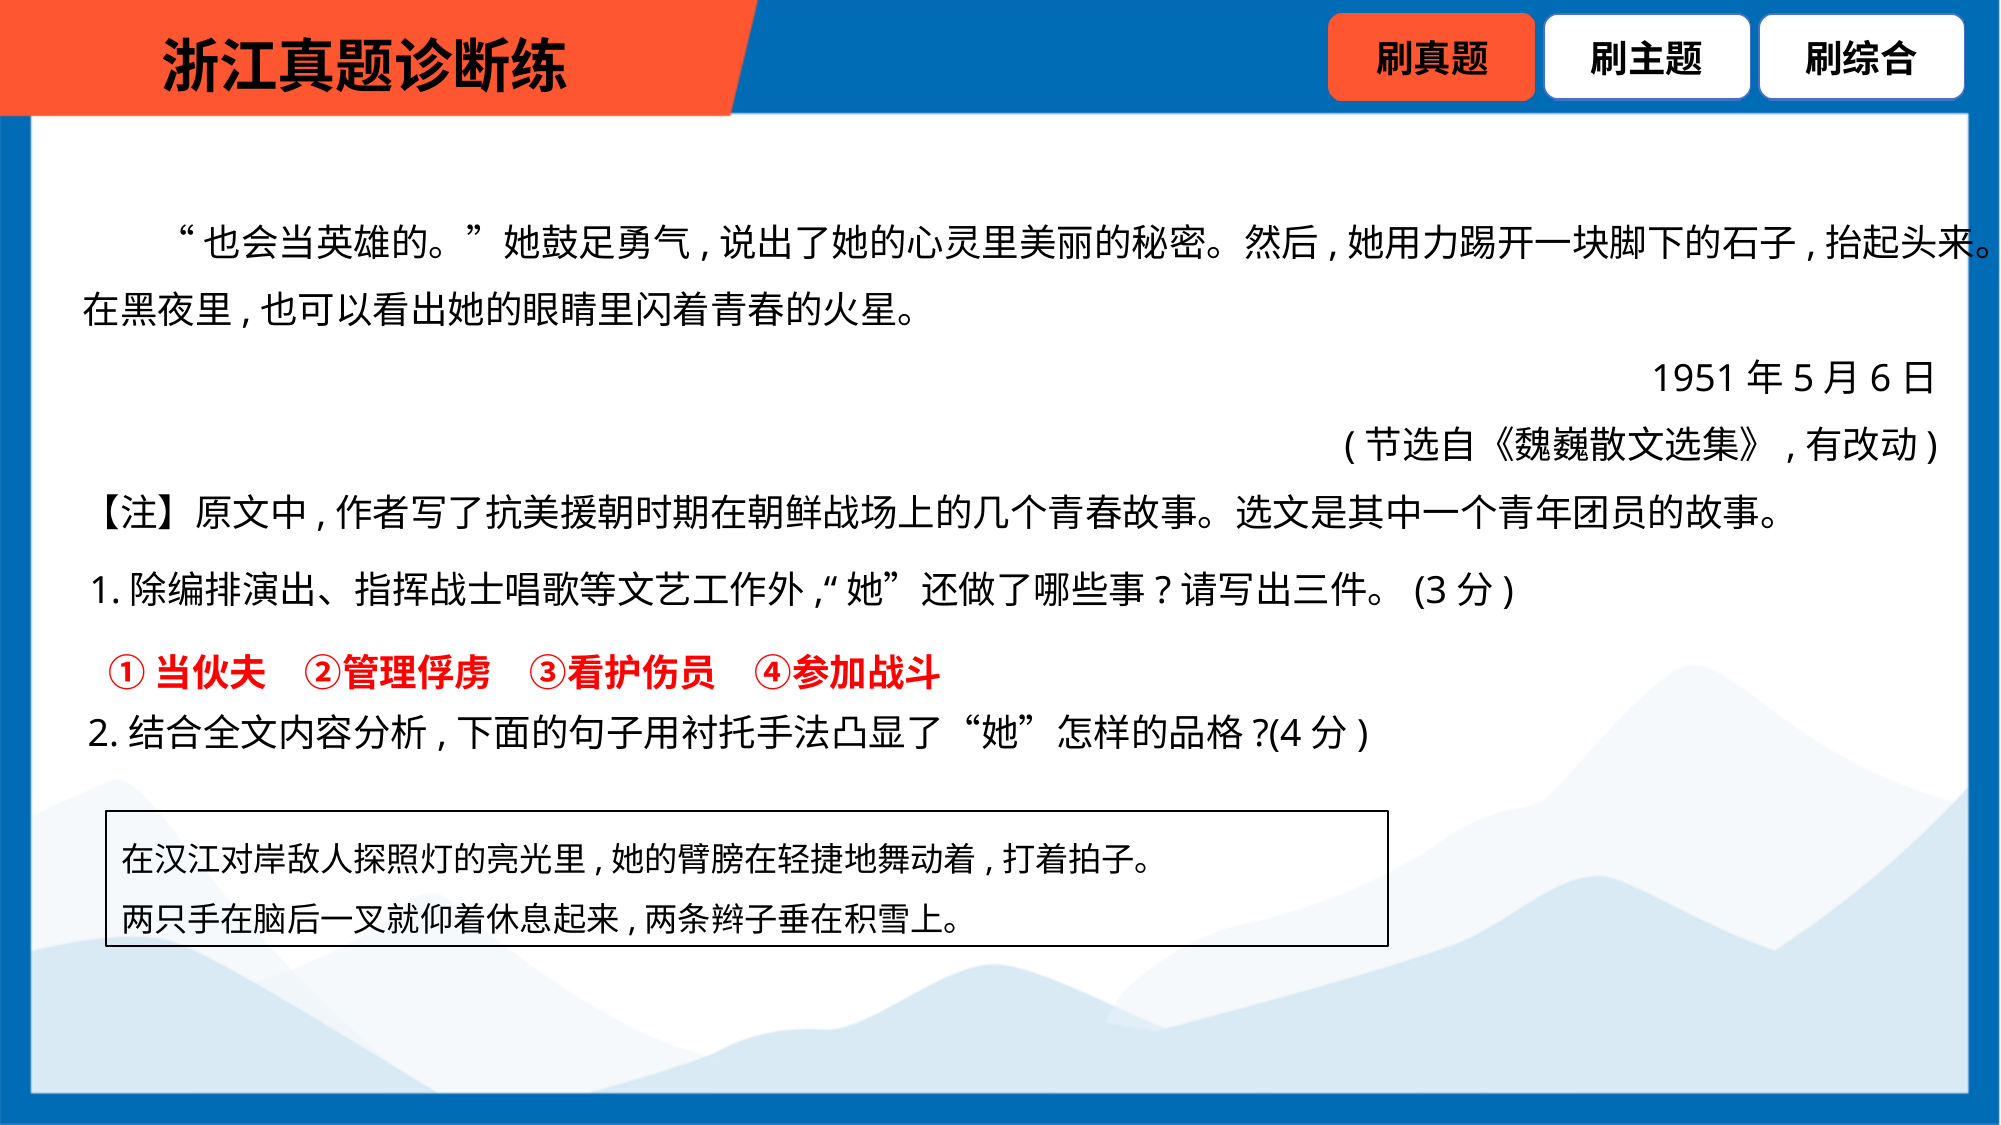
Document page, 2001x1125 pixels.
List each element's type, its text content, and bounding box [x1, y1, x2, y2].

text_box 1.除编排演出、指挥战士唱歌等文艺工作外,“她”还做了哪些事?请写出三件。(3分) [74, 558, 1810, 619]
text_box “也会当英雄的。”她鼓足勇气,说出了她的心灵里美丽的秘密。然后,她用力踢开一块脚下的石子,抬起头来。 在黑夜里,也可以看出她的眼睛里闪着青春的火星。 1951年5月6日 (节选自《魏巍散文选集》,有改动) 【注】原文中,作者写了抗美援朝时期在朝鲜战场上的几个青春故事。选文是其中一个青年团员的故事。 [82, 196, 1917, 320]
picture [0, 0, 2000, 1125]
text_box ①当伙夫 ②管理俘虏 ③看护伤员 ④参加战斗 [93, 641, 1611, 701]
text_box 2.结合全文内容分析,下面的句子用衬托手法凸显了“她”怎样的品格?(4分) [72, 701, 1673, 762]
text_box 在汉江对岸敌人探照灯的亮光里,她的臂膀在轻捷地舞动着,打着拍子。 两只手在脑后一叉就仰着休息起来,两条辫子垂在积雪上。 [106, 811, 1388, 946]
